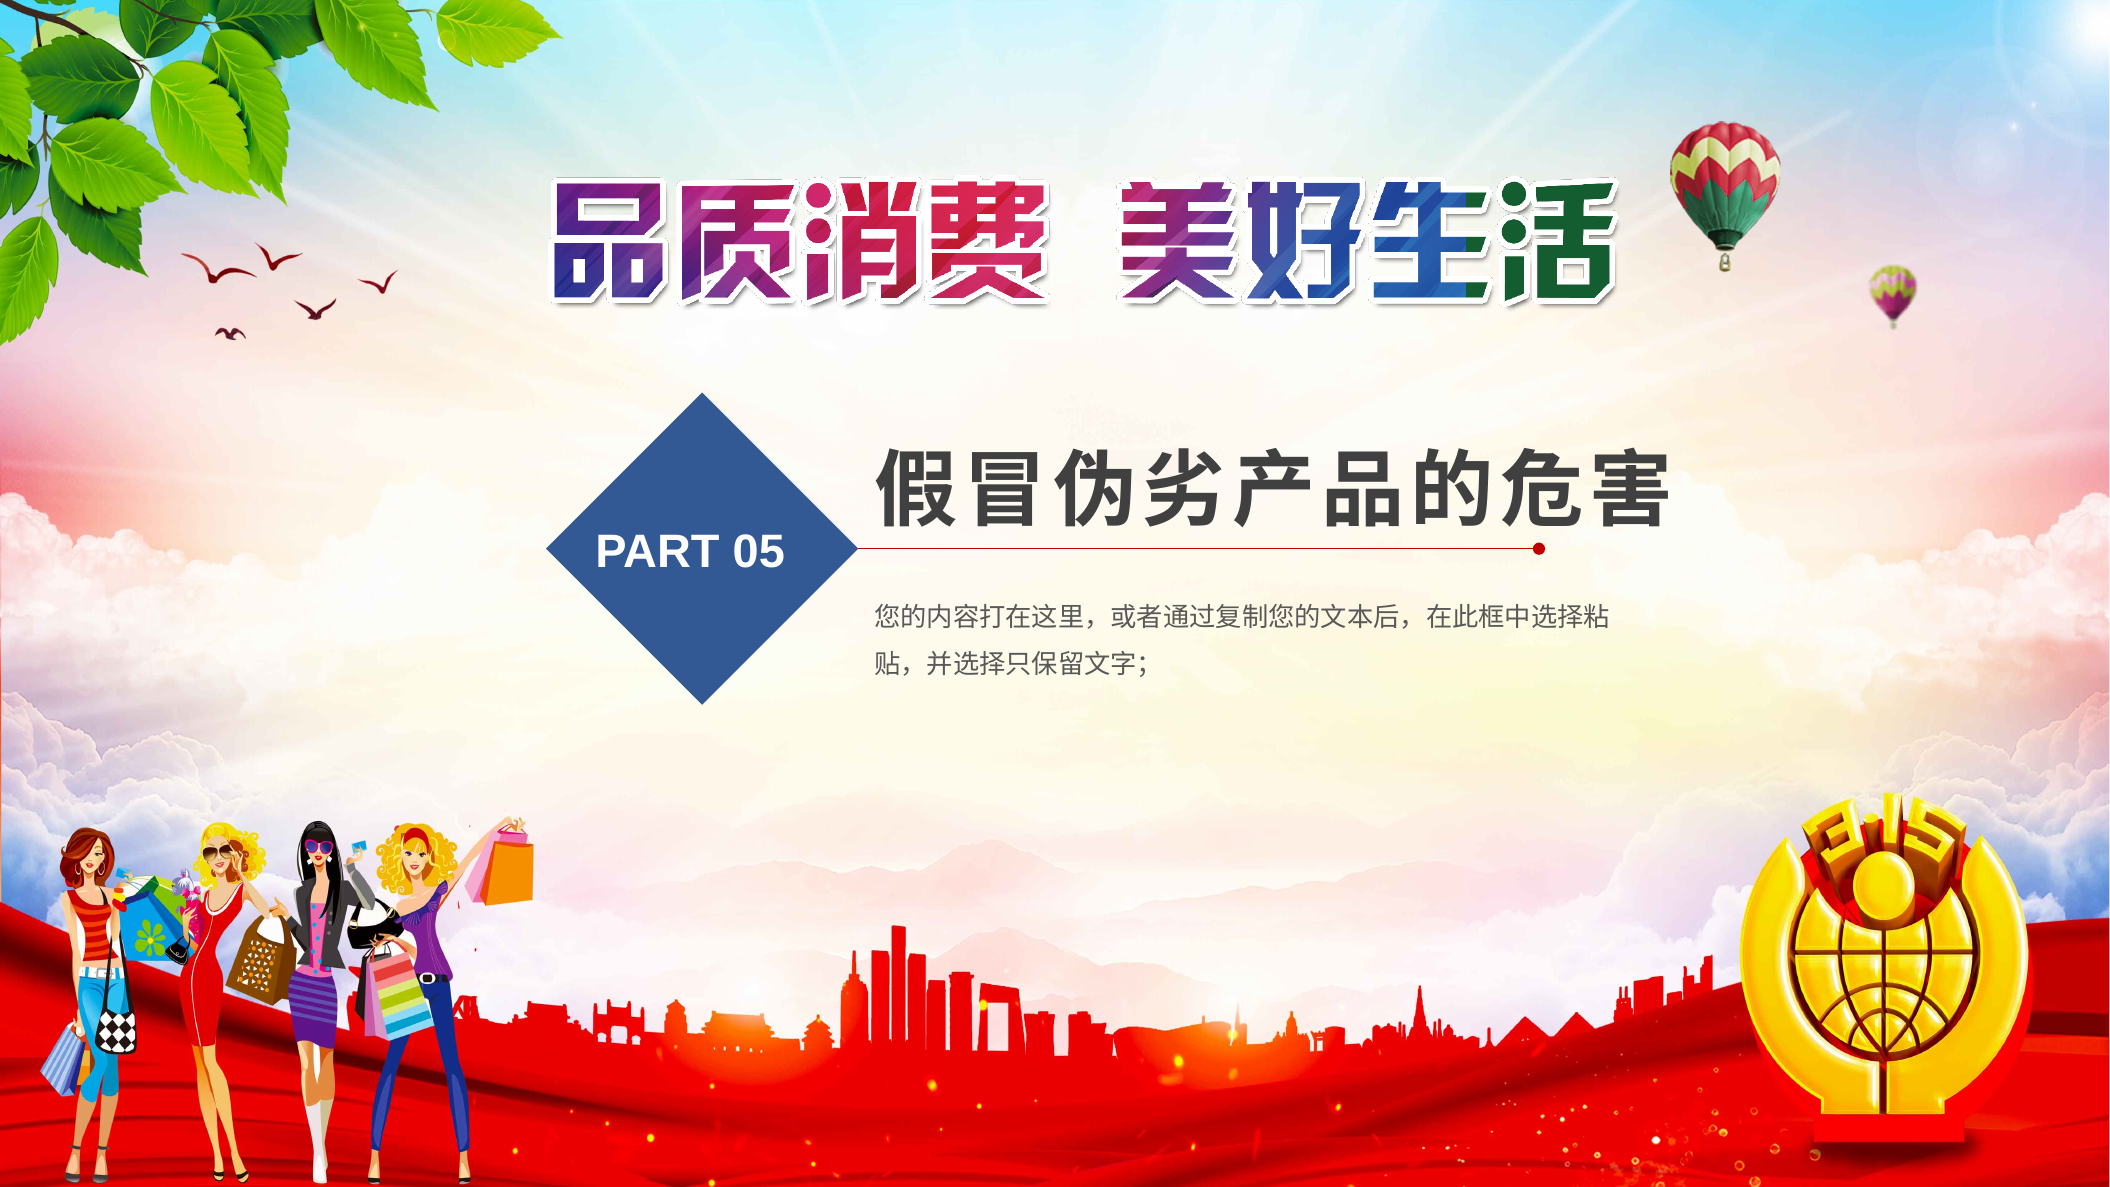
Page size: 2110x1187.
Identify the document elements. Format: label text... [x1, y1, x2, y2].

picture [0, 0, 2110, 1187]
text_box 假冒伪劣产品的危害 [859, 427, 1705, 544]
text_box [545, 392, 859, 705]
text_box 您的内容打在这里，或者通过复制您的文本后，在此框中选择粘贴，并选择只保留文字； [859, 576, 1647, 688]
